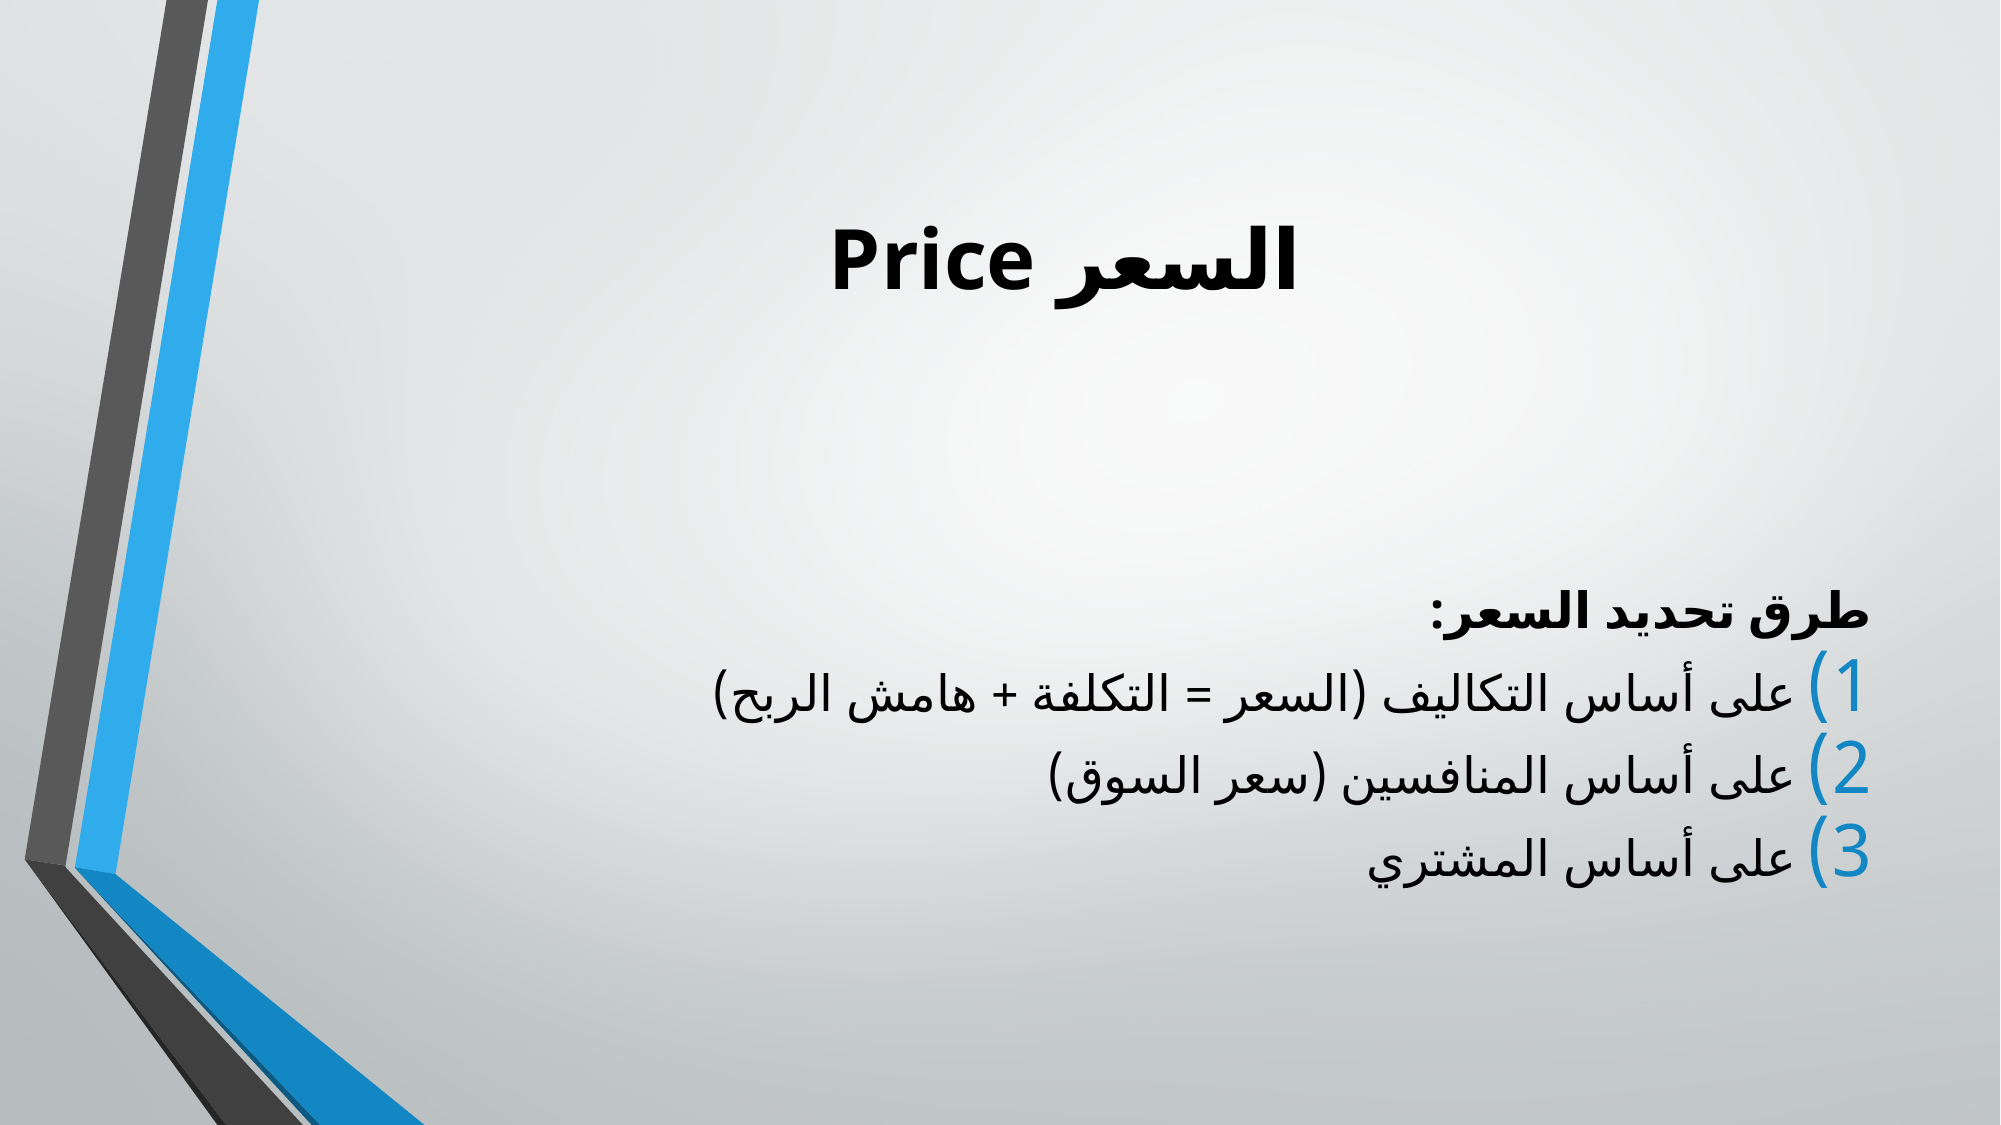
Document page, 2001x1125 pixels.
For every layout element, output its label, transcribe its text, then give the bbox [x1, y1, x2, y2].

list طرق تحديد السعر: على أساس التكاليف (السعر = التكلفة + هامش الربح) على أساس المنافسين (سعر السوق) على أساس المشتري [243, 340, 1887, 1125]
title السعر Price [243, 112, 1887, 340]
